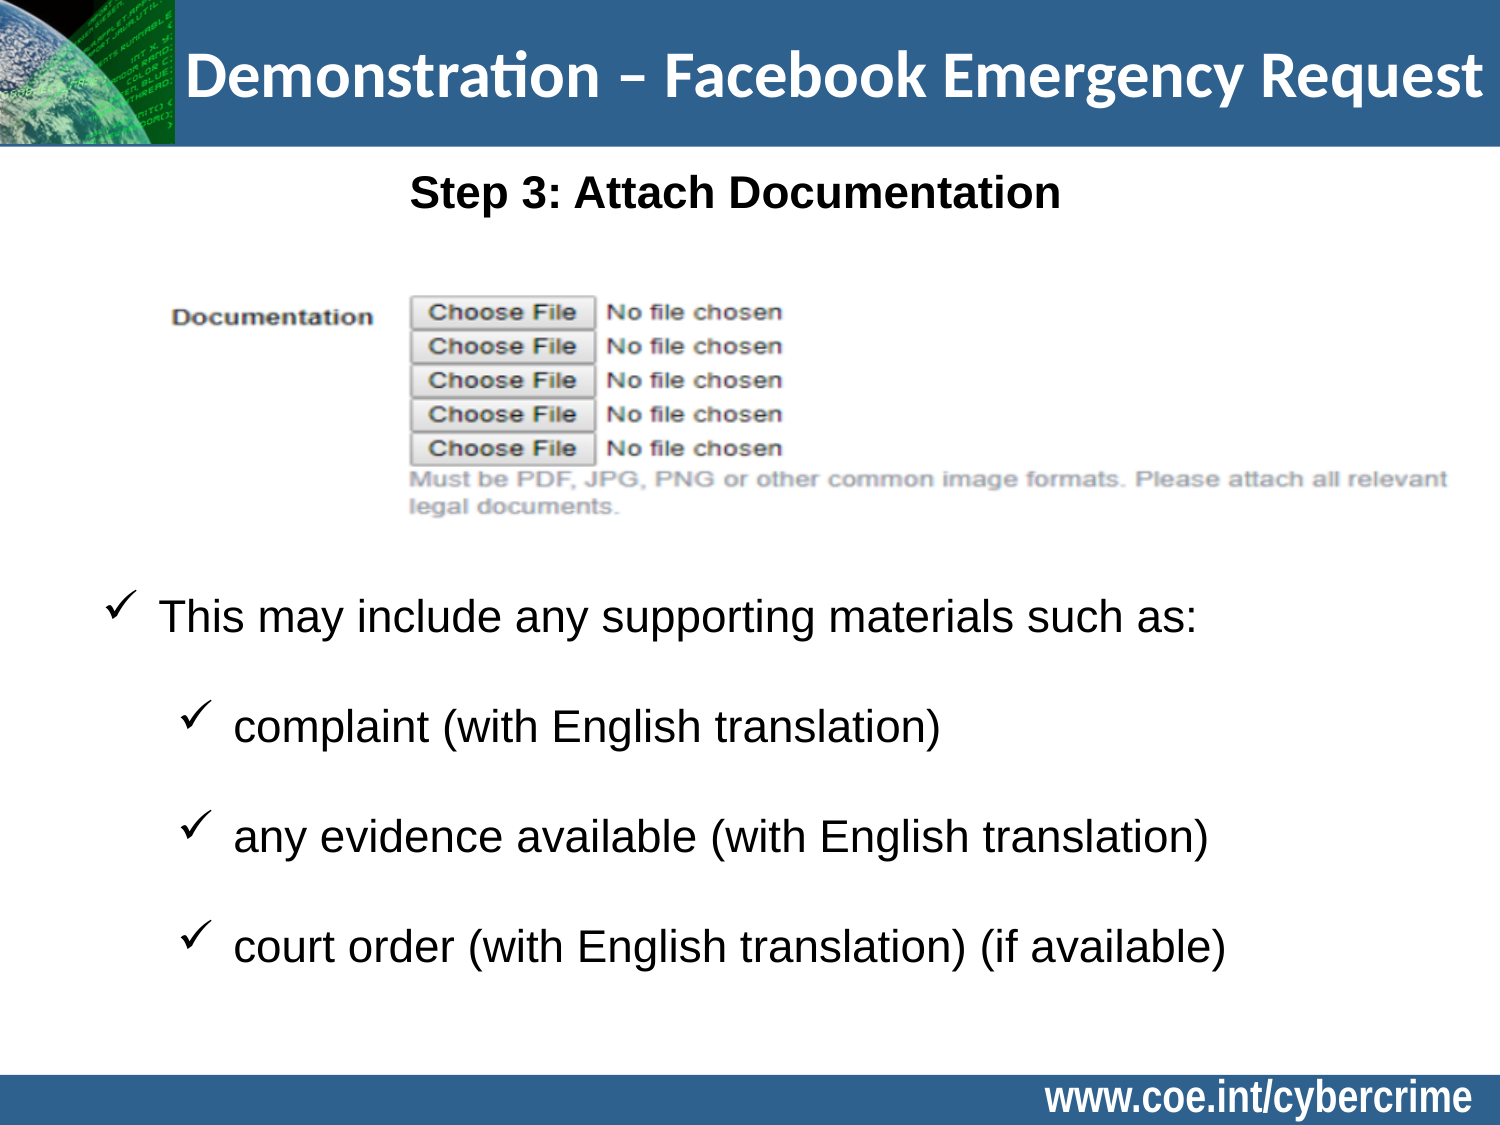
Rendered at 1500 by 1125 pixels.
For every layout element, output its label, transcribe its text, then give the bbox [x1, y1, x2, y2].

text_box Demonstration – Facebook Emergency Request [177, 0, 1500, 149]
text_box Step 3: Attach Documentation [31, 155, 1440, 226]
picture [0, 0, 175, 144]
text_box This may include any supporting materials such as: complaint (with English translation) any evidence available (with English translation) court order (with English translation) (if available) [87, 579, 1280, 1035]
text_box www.coe.int/cybercrime [1030, 1059, 1500, 1125]
picture [30, 294, 1469, 522]
text_box [0, 1073, 1030, 1125]
